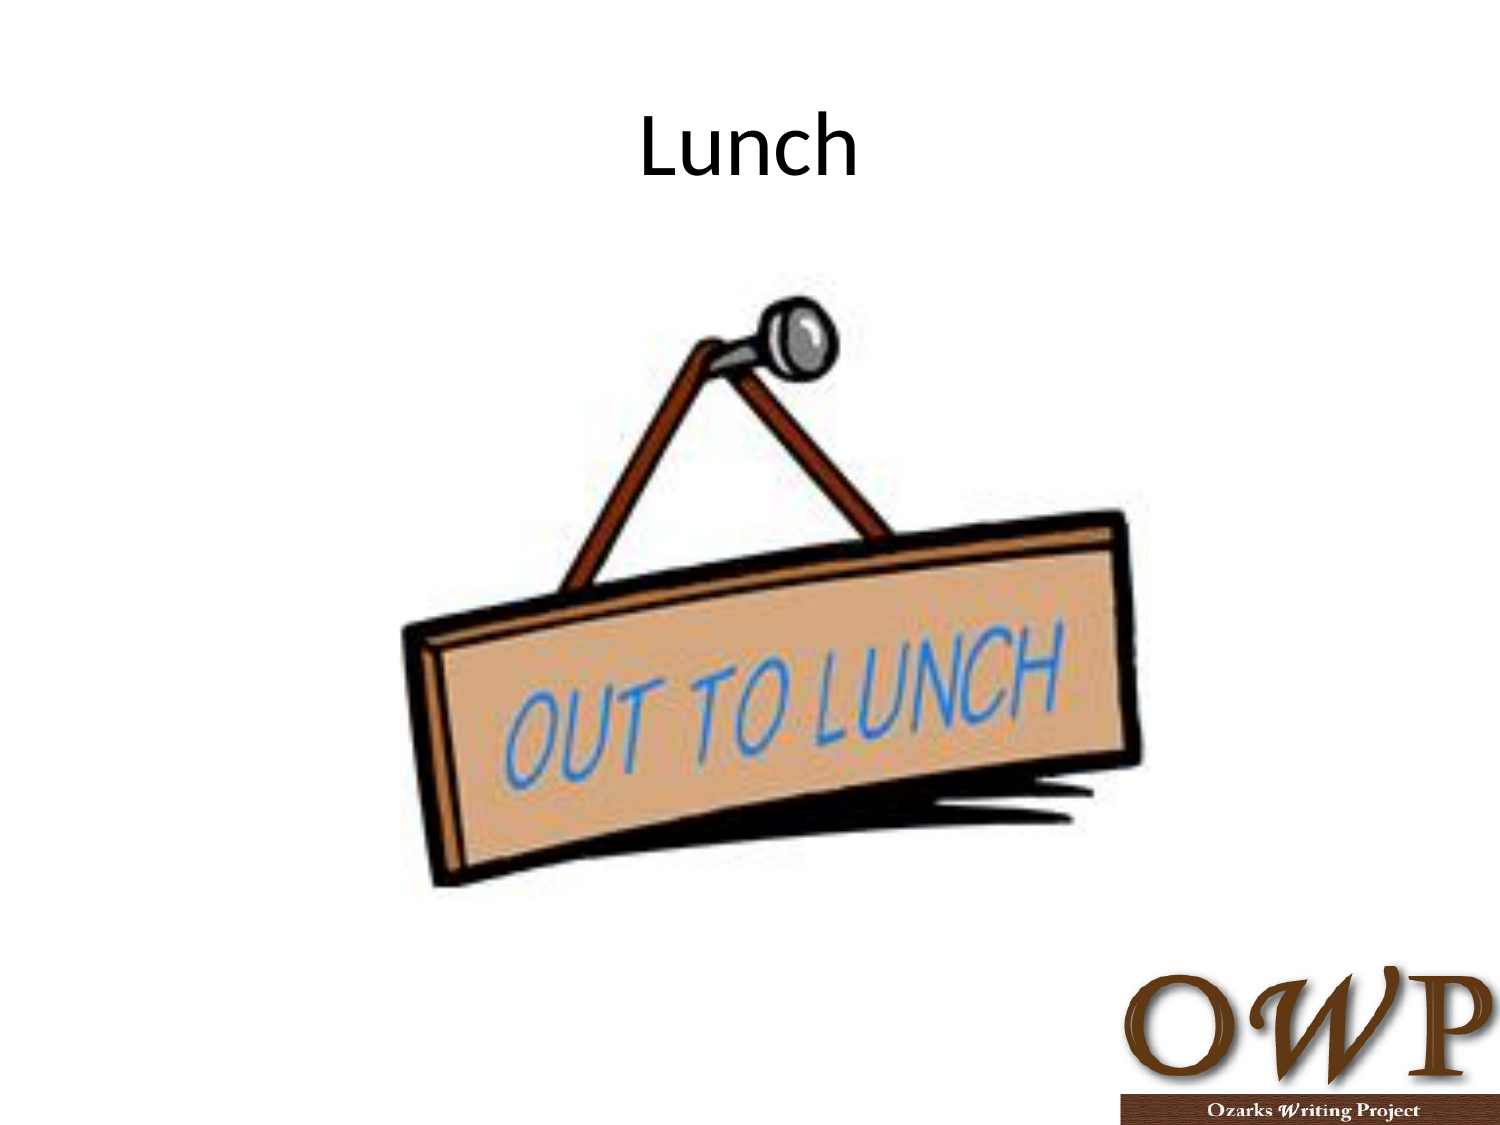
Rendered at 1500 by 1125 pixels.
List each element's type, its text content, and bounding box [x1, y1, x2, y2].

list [399, 212, 1151, 963]
picture [1120, 957, 1500, 1125]
title Lunch [75, 45, 1425, 233]
